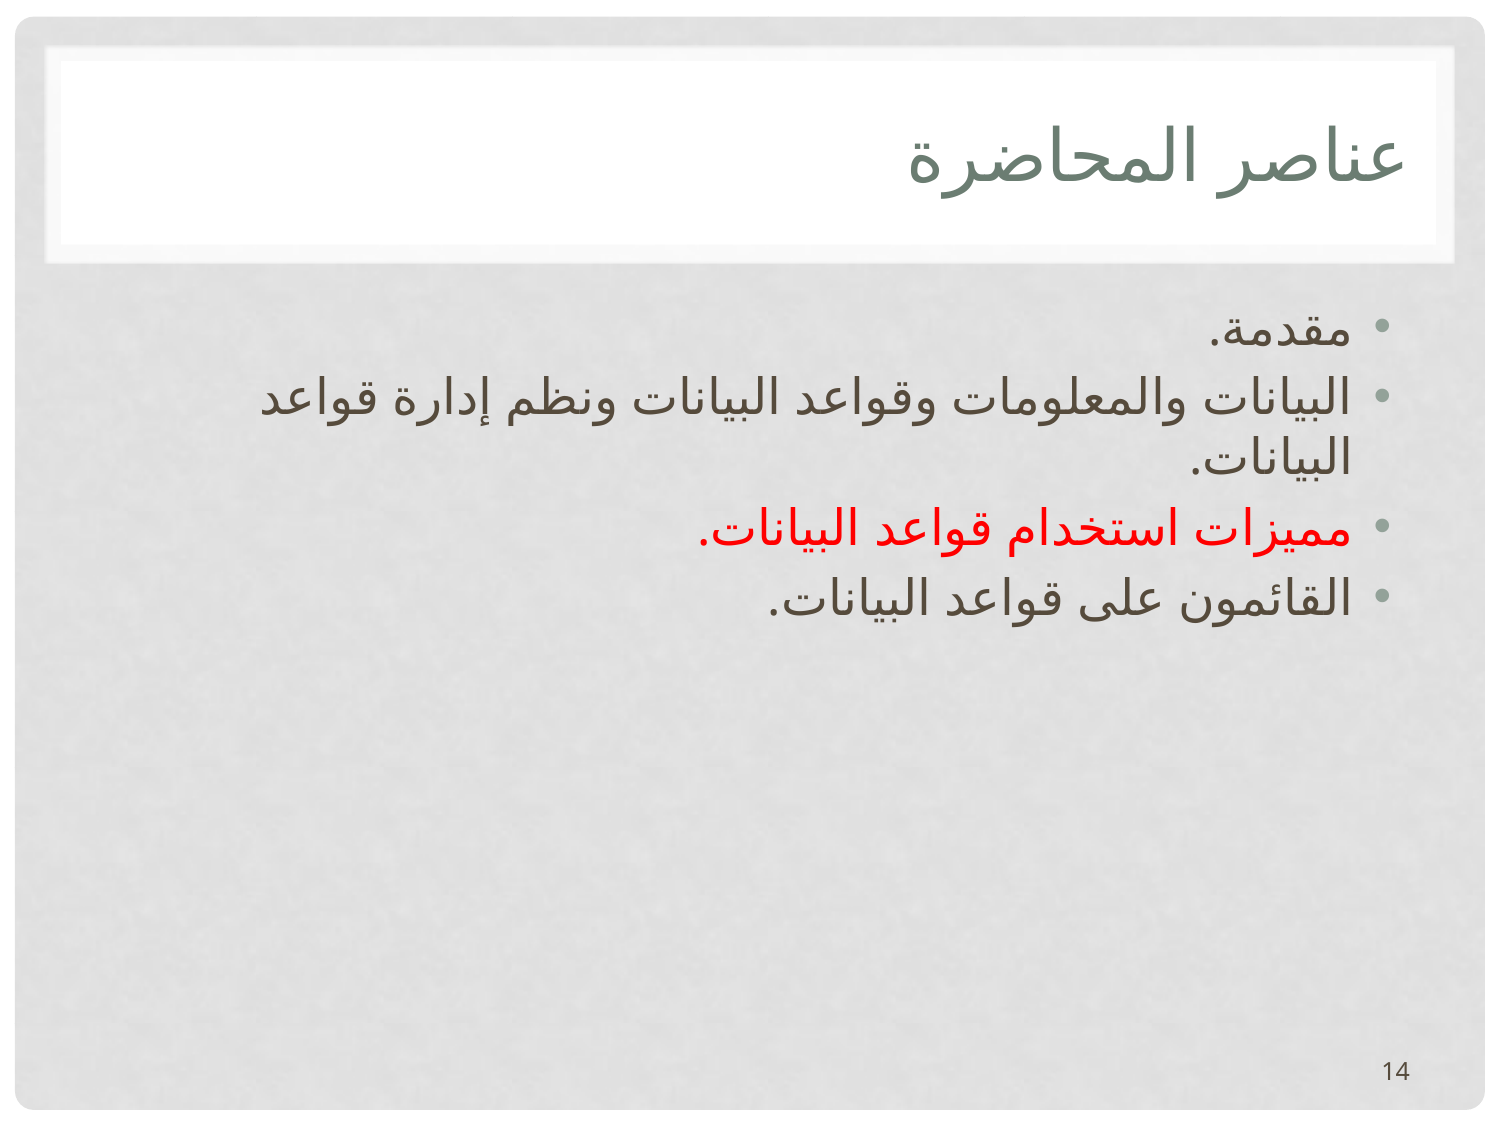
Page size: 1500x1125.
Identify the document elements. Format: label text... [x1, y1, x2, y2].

slide_number 14 [1074, 1042, 1425, 1103]
list مقدمة. البيانات والمعلومات وقواعد البيانات ونظم إدارة قواعد البيانات. مميزات استخدام قواعد البيانات. القائمون على قواعد البيانات. [75, 287, 1425, 1005]
title عناصر المحاضرة [69, 66, 1425, 238]
